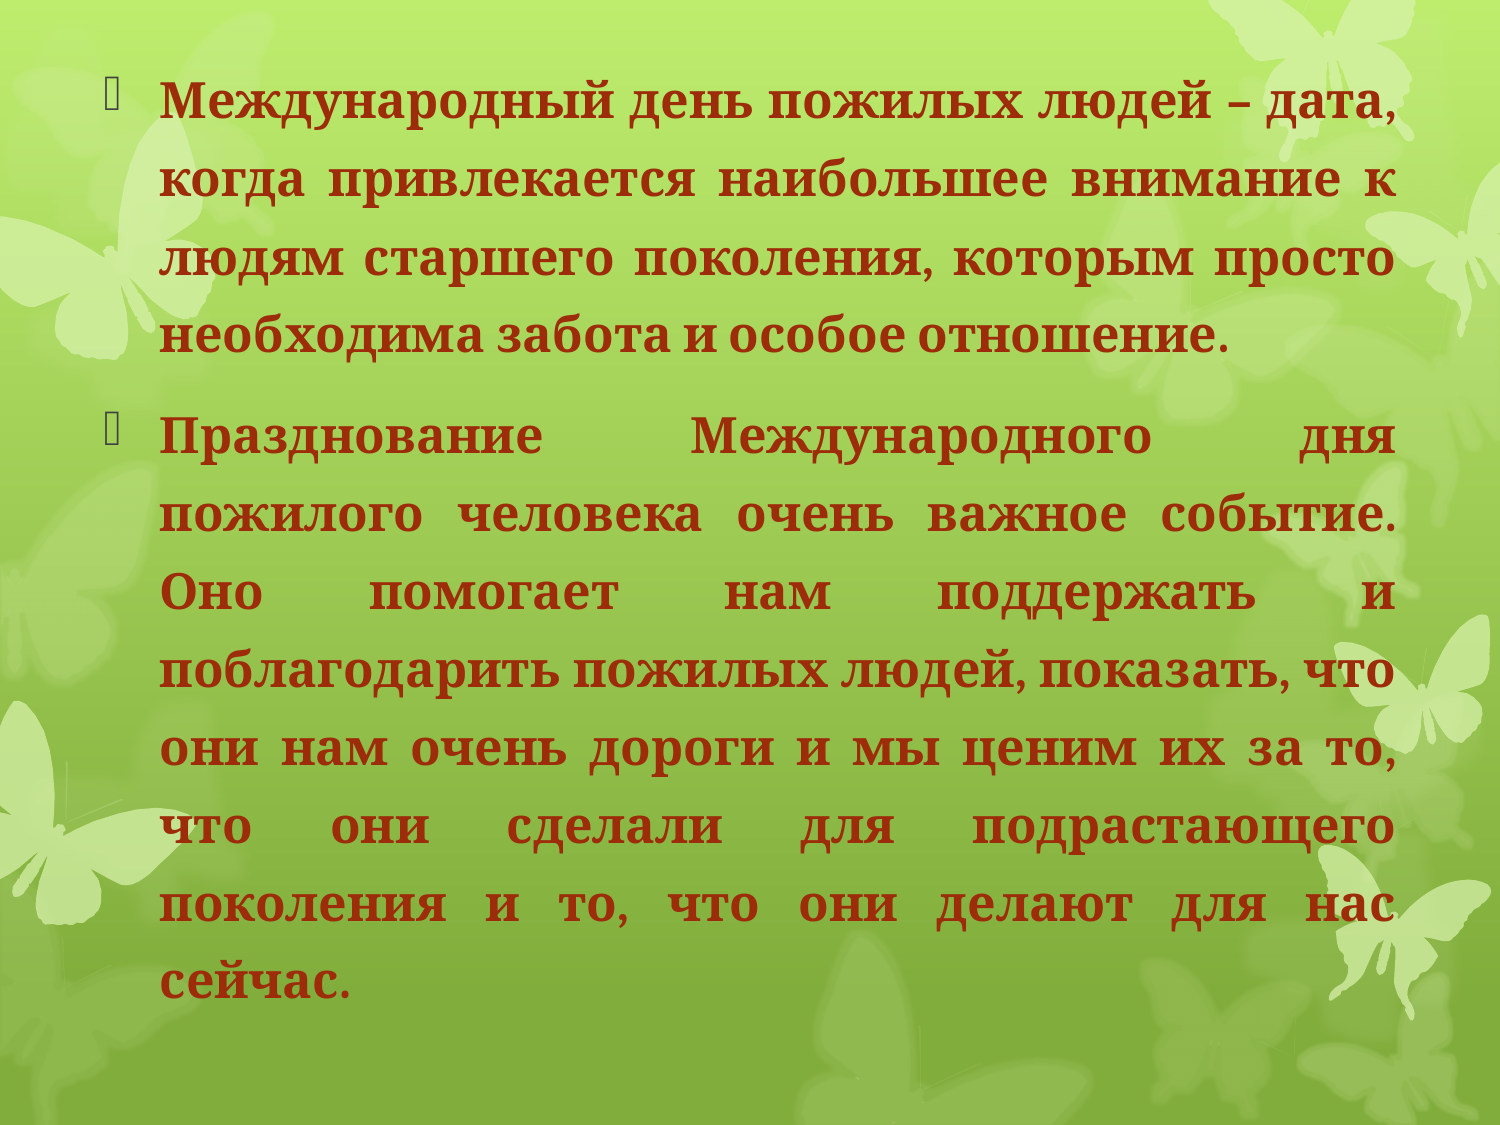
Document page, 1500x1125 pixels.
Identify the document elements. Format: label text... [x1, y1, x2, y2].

list Международный день пожилых людей – дата, когда привлекается наибольшее внимание к людям старшего поколения, которым просто необходима забота и особое отношение. Празднование Международного дня пожилого человека очень важное событие. Оно помогает нам поддержать и поблагодарить пожилых людей, показать, что они нам очень дороги и мы ценим их за то, что они сделали для подрастающего поколения и то, что они делают для нас сейчас. [88, 101, 1412, 1024]
